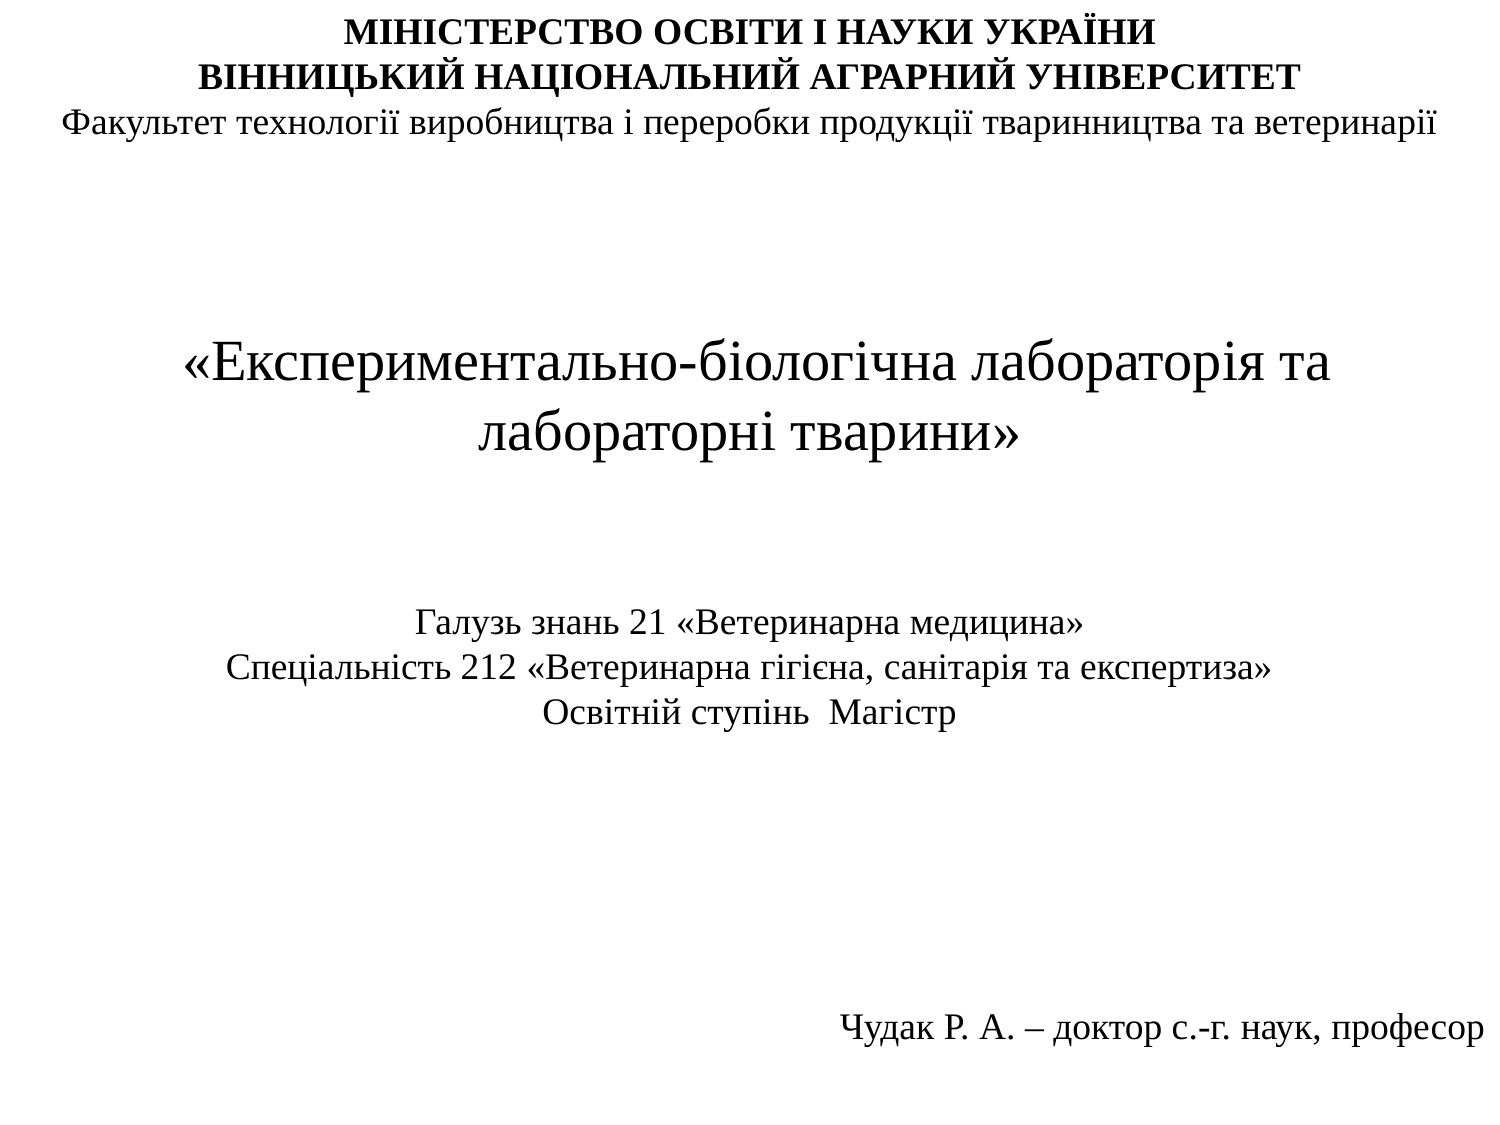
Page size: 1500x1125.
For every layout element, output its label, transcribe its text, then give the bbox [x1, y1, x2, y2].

text_box МІНІСТЕРСТВО ОСВІТИ І НАУКИ УКРАЇНИ ВІННИЦЬКИЙ НАЦІОНАЛЬНИЙ АГРАРНИЙ УНІВЕРСИТЕТ Факультет технології виробництва і переробки продукції тваринництва та ветеринарії «Експериментально-біологічна лабораторія та лабораторні тварини» Галузь знань 21 «Ветеринарна медицина» Спеціальність 212 «Ветеринарна гігієна, санітарія та експертиза» Освітній ступінь Магістр Чудак Р. А. – доктор с.-г. наук, професор [0, 0, 1500, 1055]
